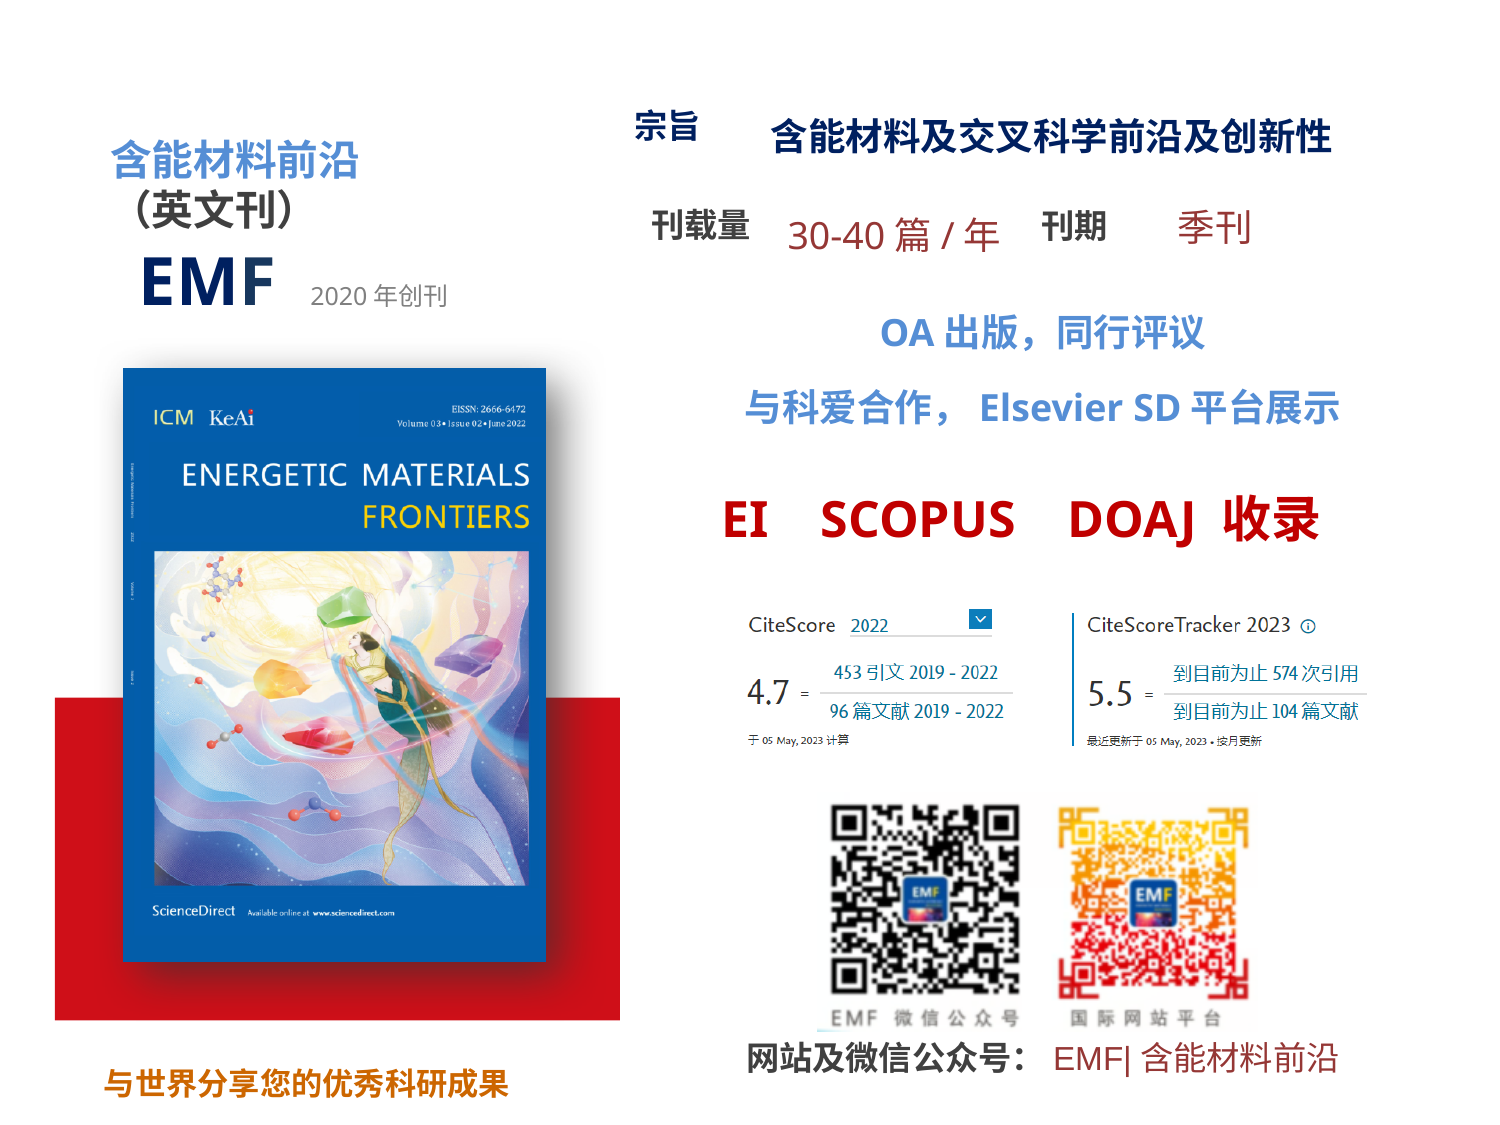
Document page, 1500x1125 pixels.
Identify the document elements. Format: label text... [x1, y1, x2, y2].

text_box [1026, 183, 1500, 254]
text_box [619, 91, 1434, 167]
text_box [53, 695, 622, 1022]
text_box OA出版，同行评议 与科爱合作，Elsevier SD平台展示 [682, 278, 1404, 445]
picture [736, 609, 1380, 761]
text_box EI SCOPUS DOAJ 收录 [706, 479, 1398, 555]
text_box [636, 190, 1024, 260]
text_box EMF 2020年创刊 [123, 230, 491, 326]
picture [123, 367, 546, 962]
text_box 含能材料前沿（英文刊） [95, 126, 457, 242]
text_box 与世界分享您的优秀科研成果 [68, 1056, 546, 1109]
picture [817, 792, 1259, 1033]
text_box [706, 1029, 1363, 1099]
